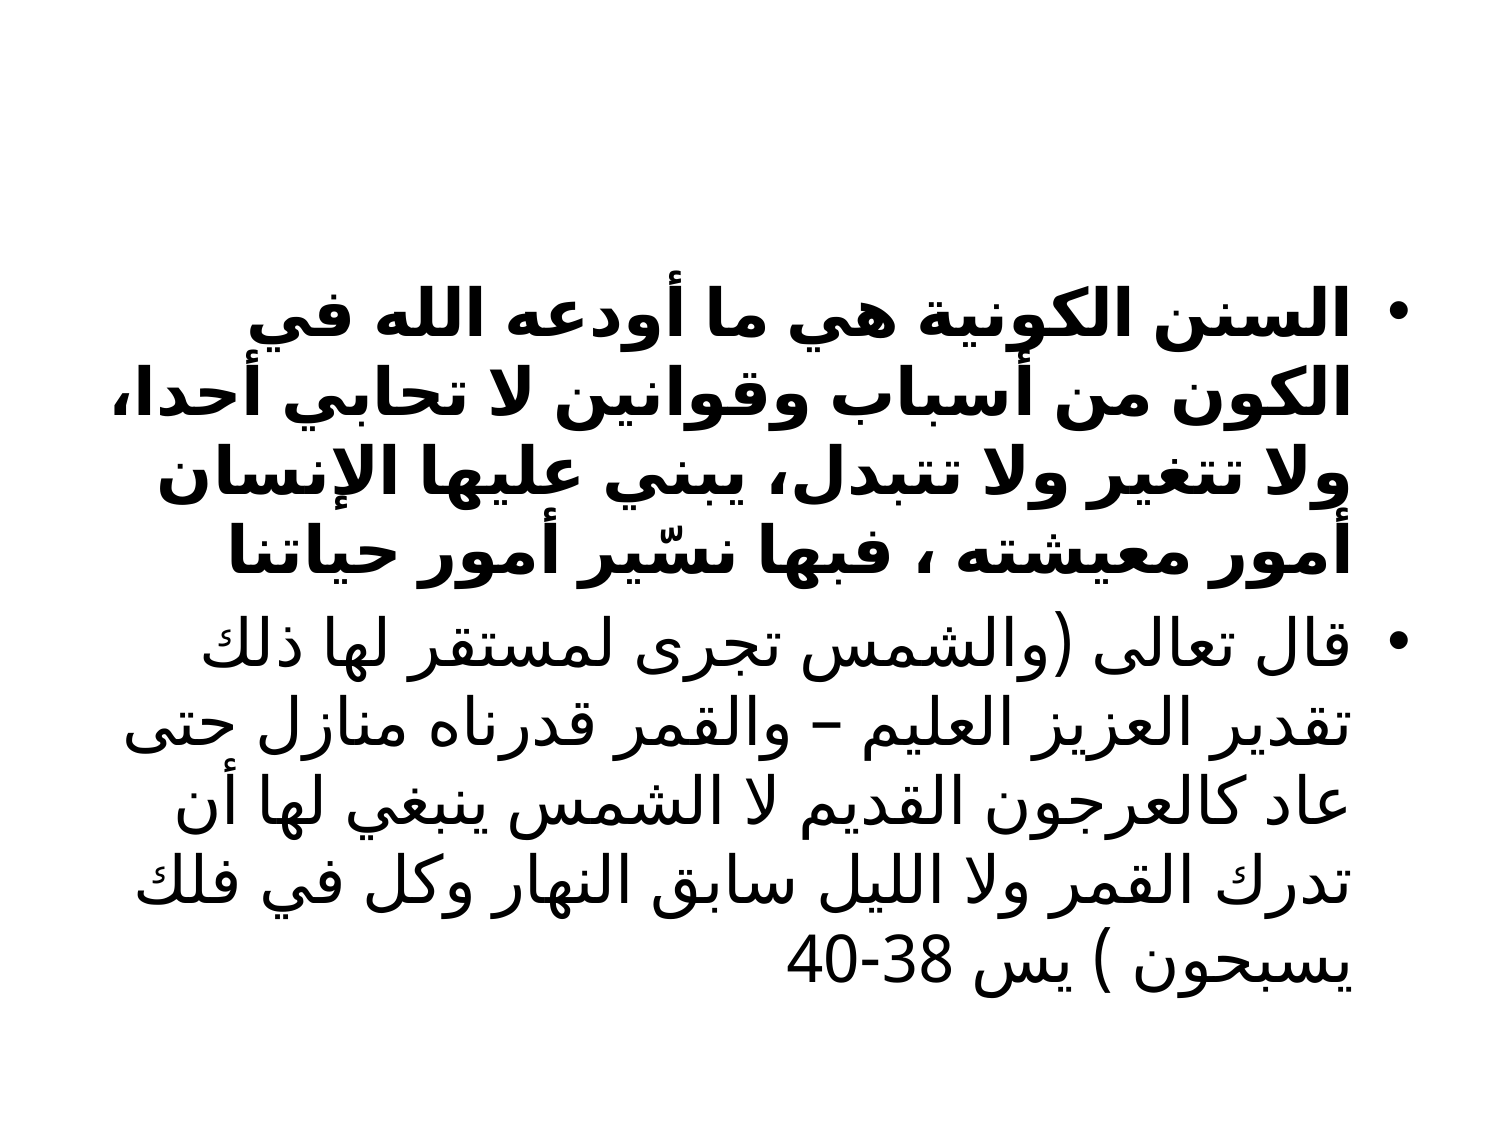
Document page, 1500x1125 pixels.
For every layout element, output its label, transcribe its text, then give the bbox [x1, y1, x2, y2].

list السنن الكونية هي ما أودعه الله في الكون من أسباب وقوانين لا تحابي أحدا، ولا تتغير ولا تتبدل، يبني عليها الإنسان أمور معيشته ، فبها نسّير أمور حياتنا قال تعالى (والشمس تجرى لمستقر لها ذلك تقدير العزيز العليم – والقمر قدرناه منازل حتى عاد كالعرجون القديم لا الشمس ينبغي لها أن تدرك القمر ولا الليل سابق النهار وكل في فلك يسبحون ) يس 38-40 [75, 262, 1425, 1005]
